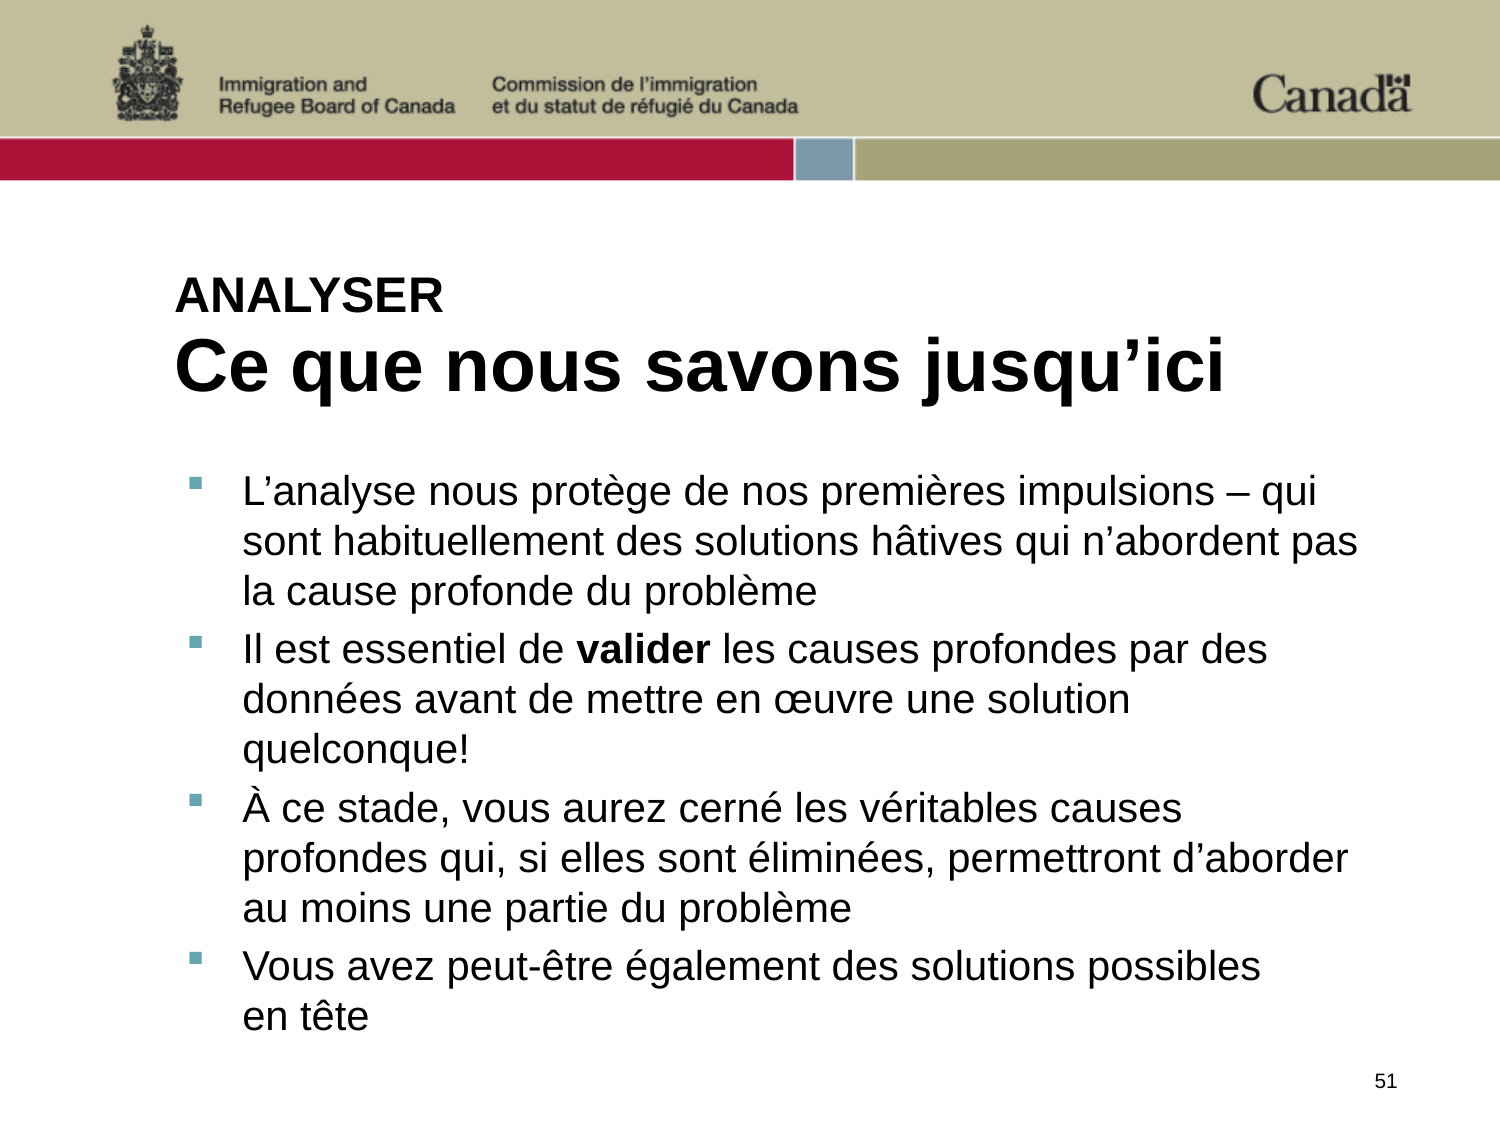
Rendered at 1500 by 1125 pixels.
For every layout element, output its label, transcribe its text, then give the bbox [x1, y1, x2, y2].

title ANALYSER Ce que nous savons jusqu’ici [159, 231, 1404, 382]
list L’analyse nous protège de nos premières impulsions – qui sont habituellement des solutions hâtives qui n’abordent pas la cause profonde du problème Il est essentiel de valider les causes profondes par des données avant de mettre en œuvre une solution quelconque! À ce stade, vous aurez cerné les véritables causes profondes qui, si elles sont éliminées, permettront d’aborder au moins une partie du problème Vous avez peut-être également des solutions possibles en tête [171, 456, 1384, 994]
picture [0, 0, 1500, 1125]
slide_number 51 [1099, 1024, 1413, 1101]
